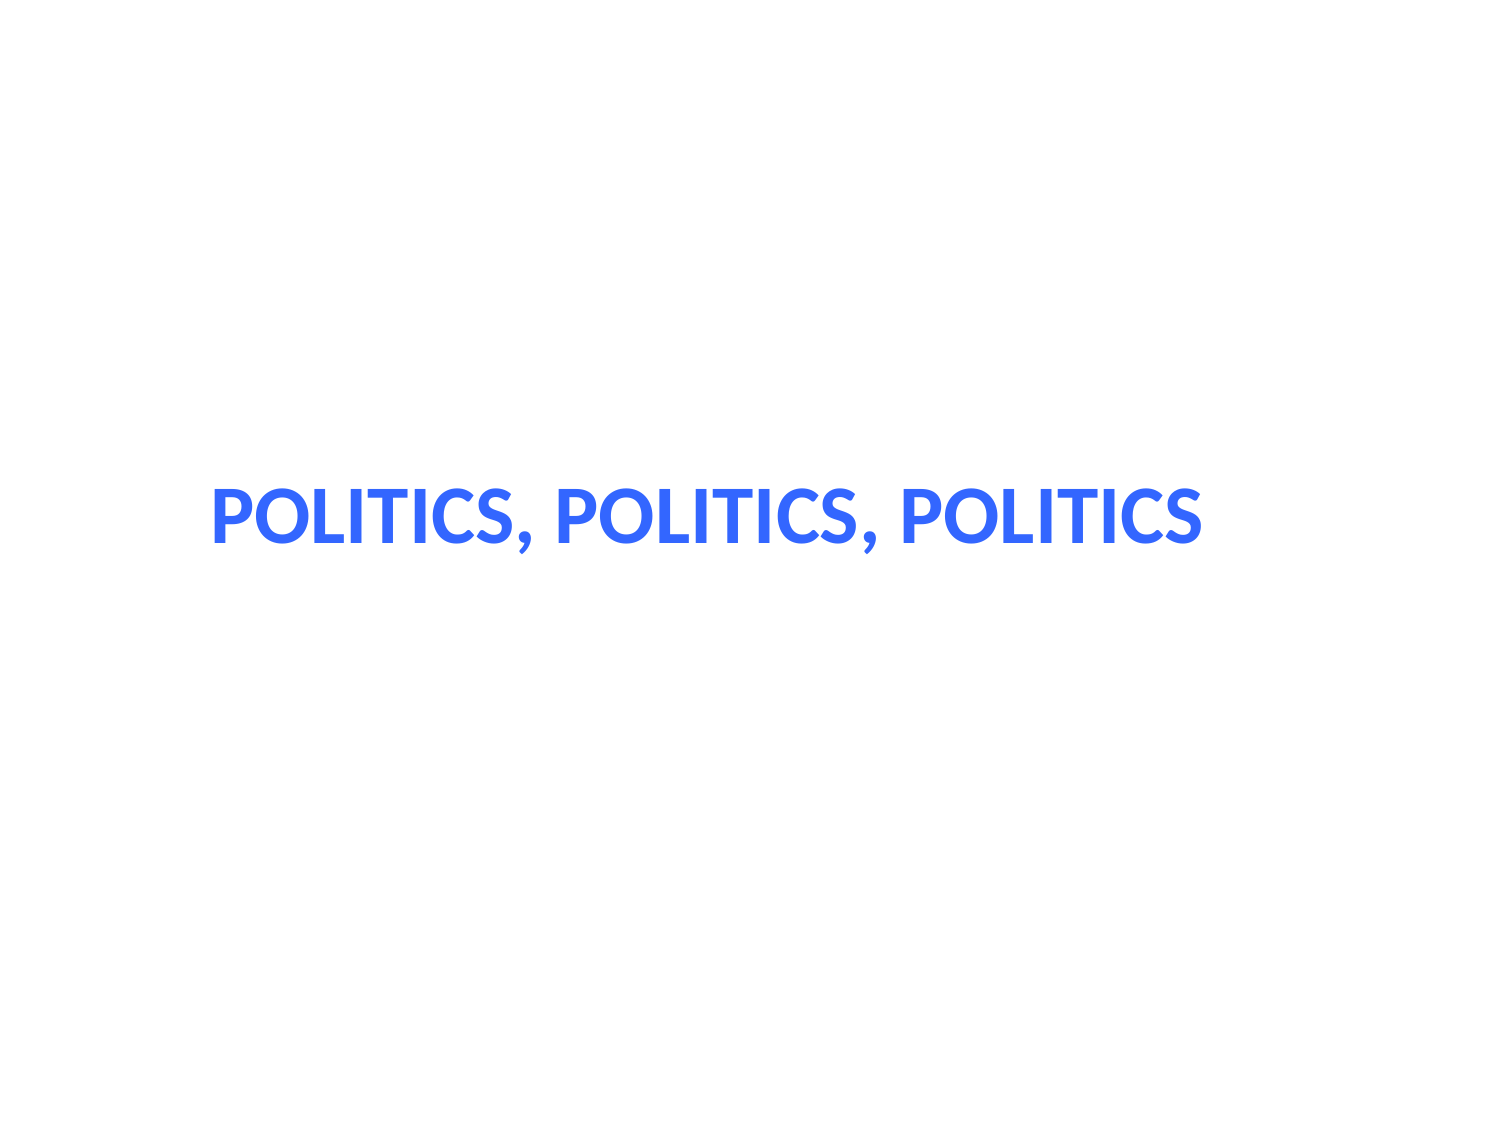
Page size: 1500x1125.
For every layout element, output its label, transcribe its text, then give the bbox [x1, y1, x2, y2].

list POLITICS, POLITICS, POLITICS [75, 262, 1425, 1005]
